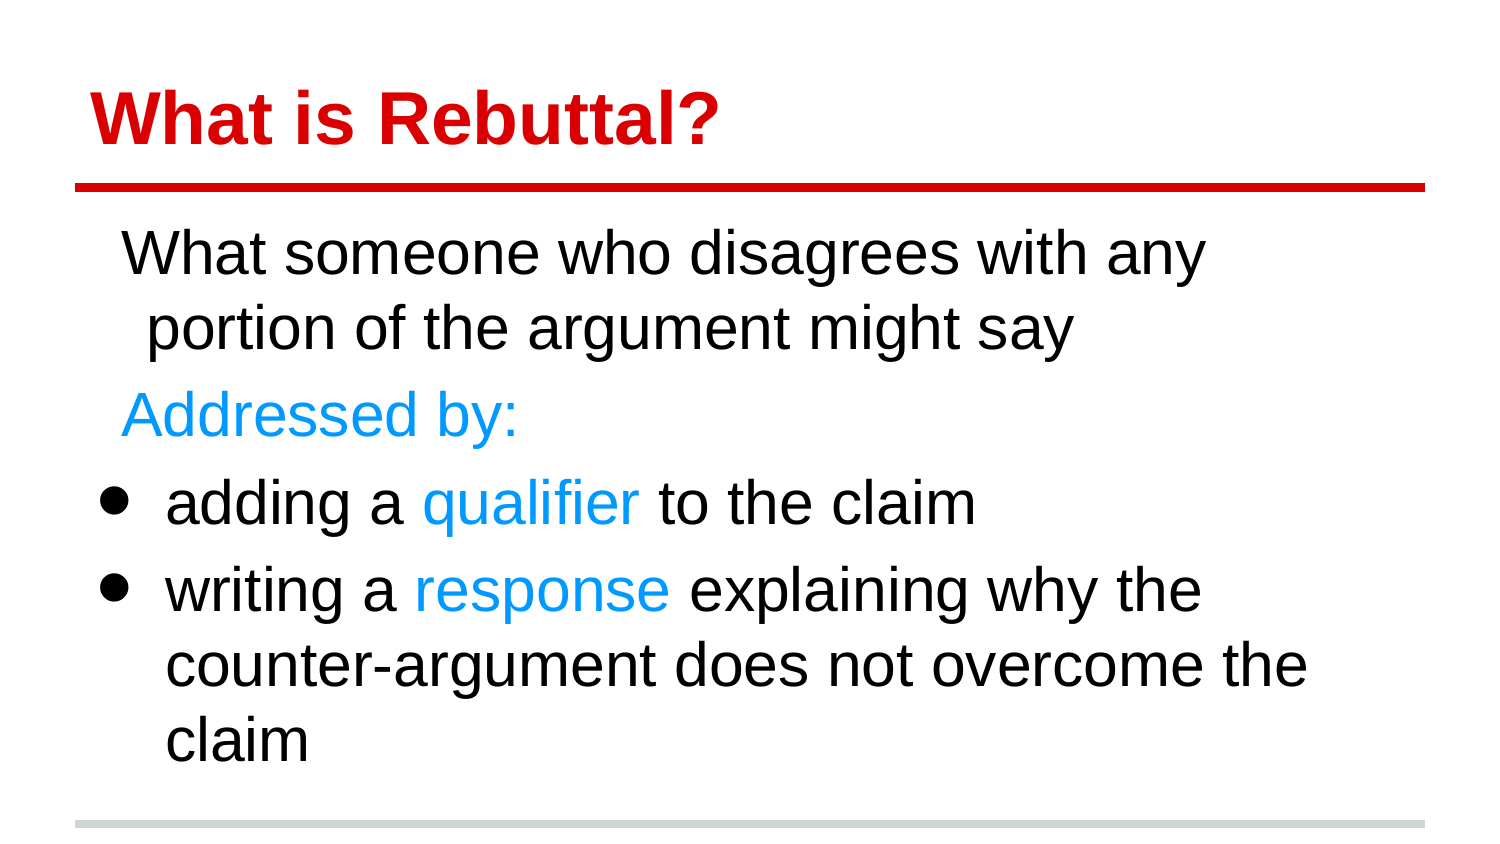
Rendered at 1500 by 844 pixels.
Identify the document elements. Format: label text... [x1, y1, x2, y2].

title What is Rebuttal? [75, 33, 1425, 175]
list What someone who disagrees with any portion of the argument might say Addressed by: adding a qualifier to the claim writing a response explaining why the counter-argument does not overcome the claim [75, 196, 1425, 808]
